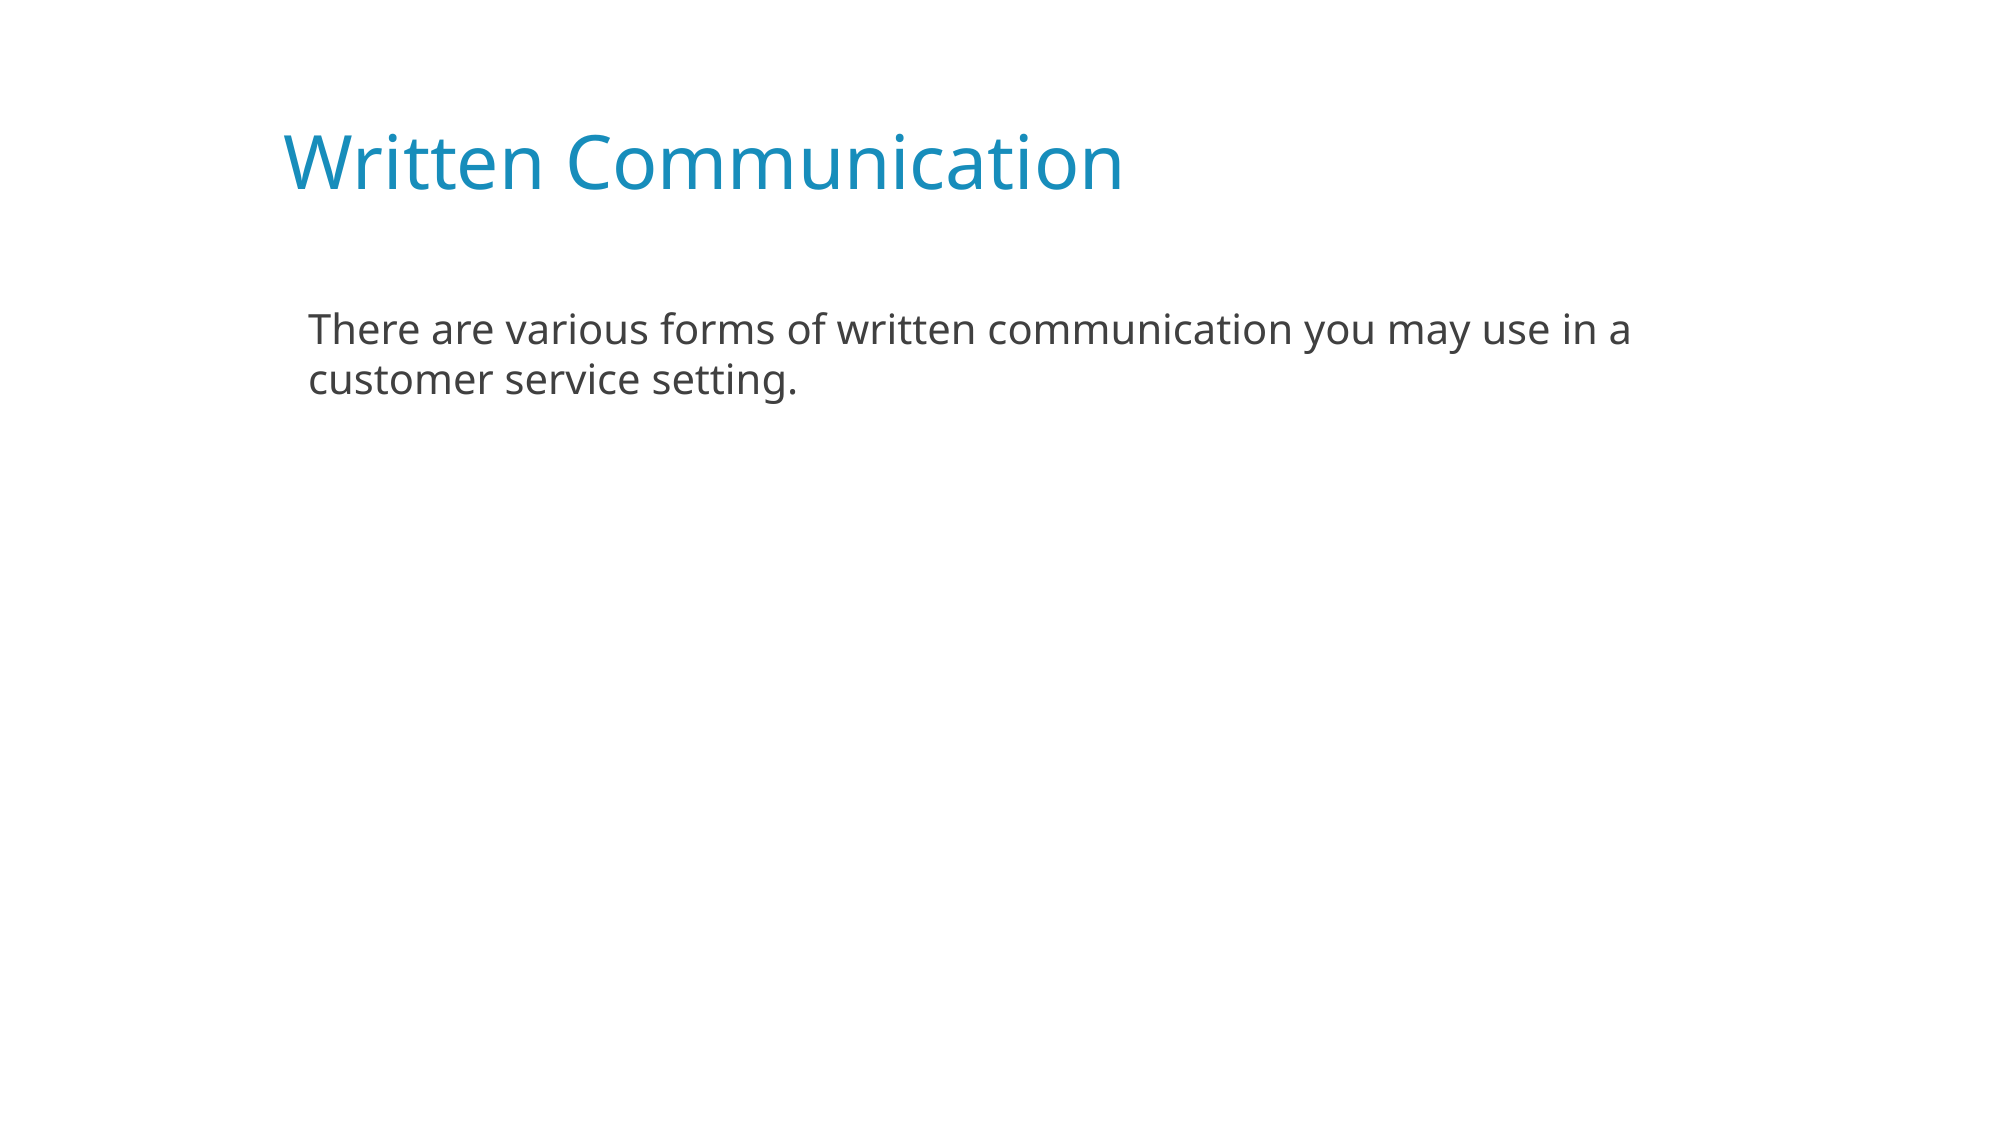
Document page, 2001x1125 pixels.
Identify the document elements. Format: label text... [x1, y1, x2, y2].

title Written Communication [269, 106, 1731, 317]
list There are various forms of written communication you may use in a customer service setting. [293, 295, 1756, 1019]
